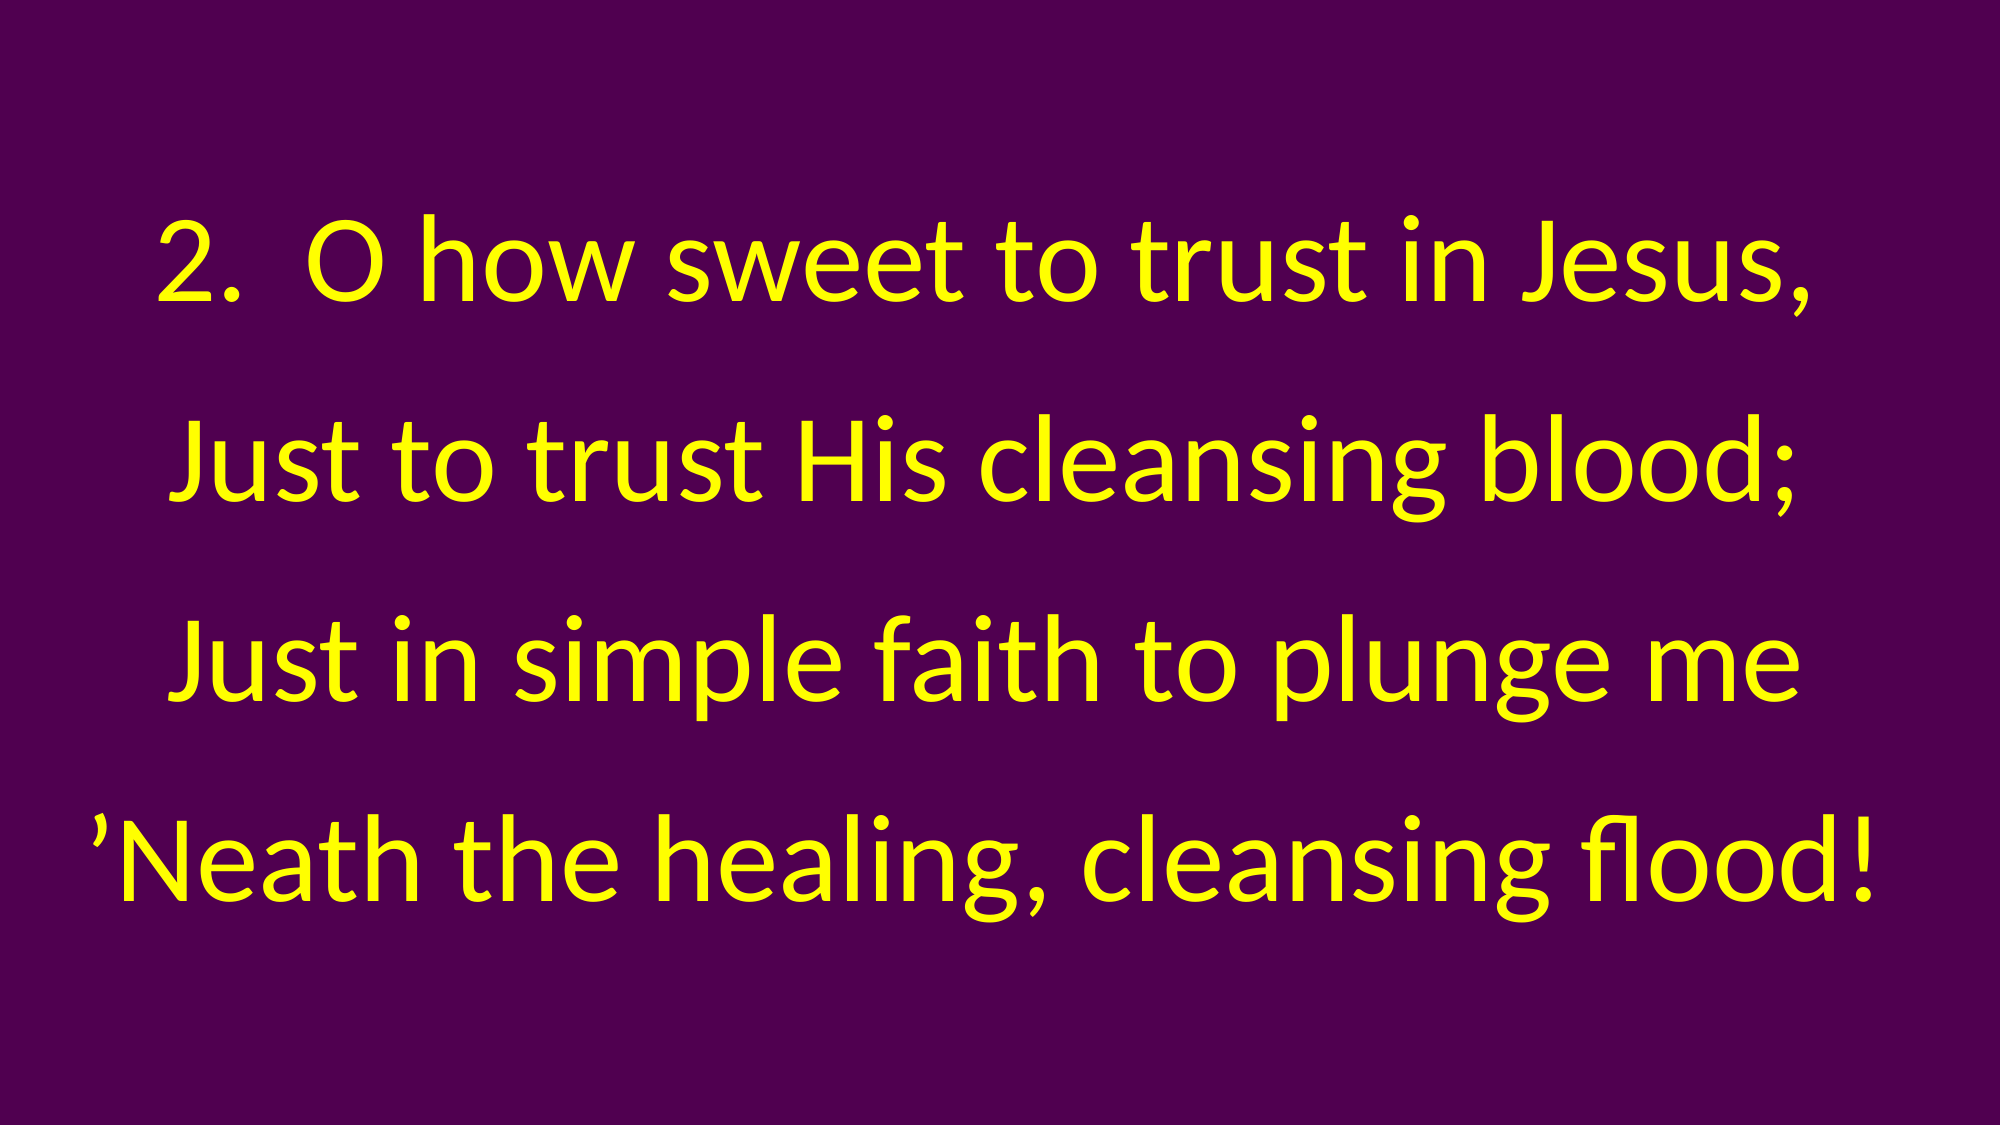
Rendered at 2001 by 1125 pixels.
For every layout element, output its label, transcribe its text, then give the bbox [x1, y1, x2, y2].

text_box 2. O how sweet to trust in Jesus, Just to trust His cleansing blood; Just in simple faith to plunge me ’Neath the healing, cleansing flood! [0, 169, 2000, 935]
